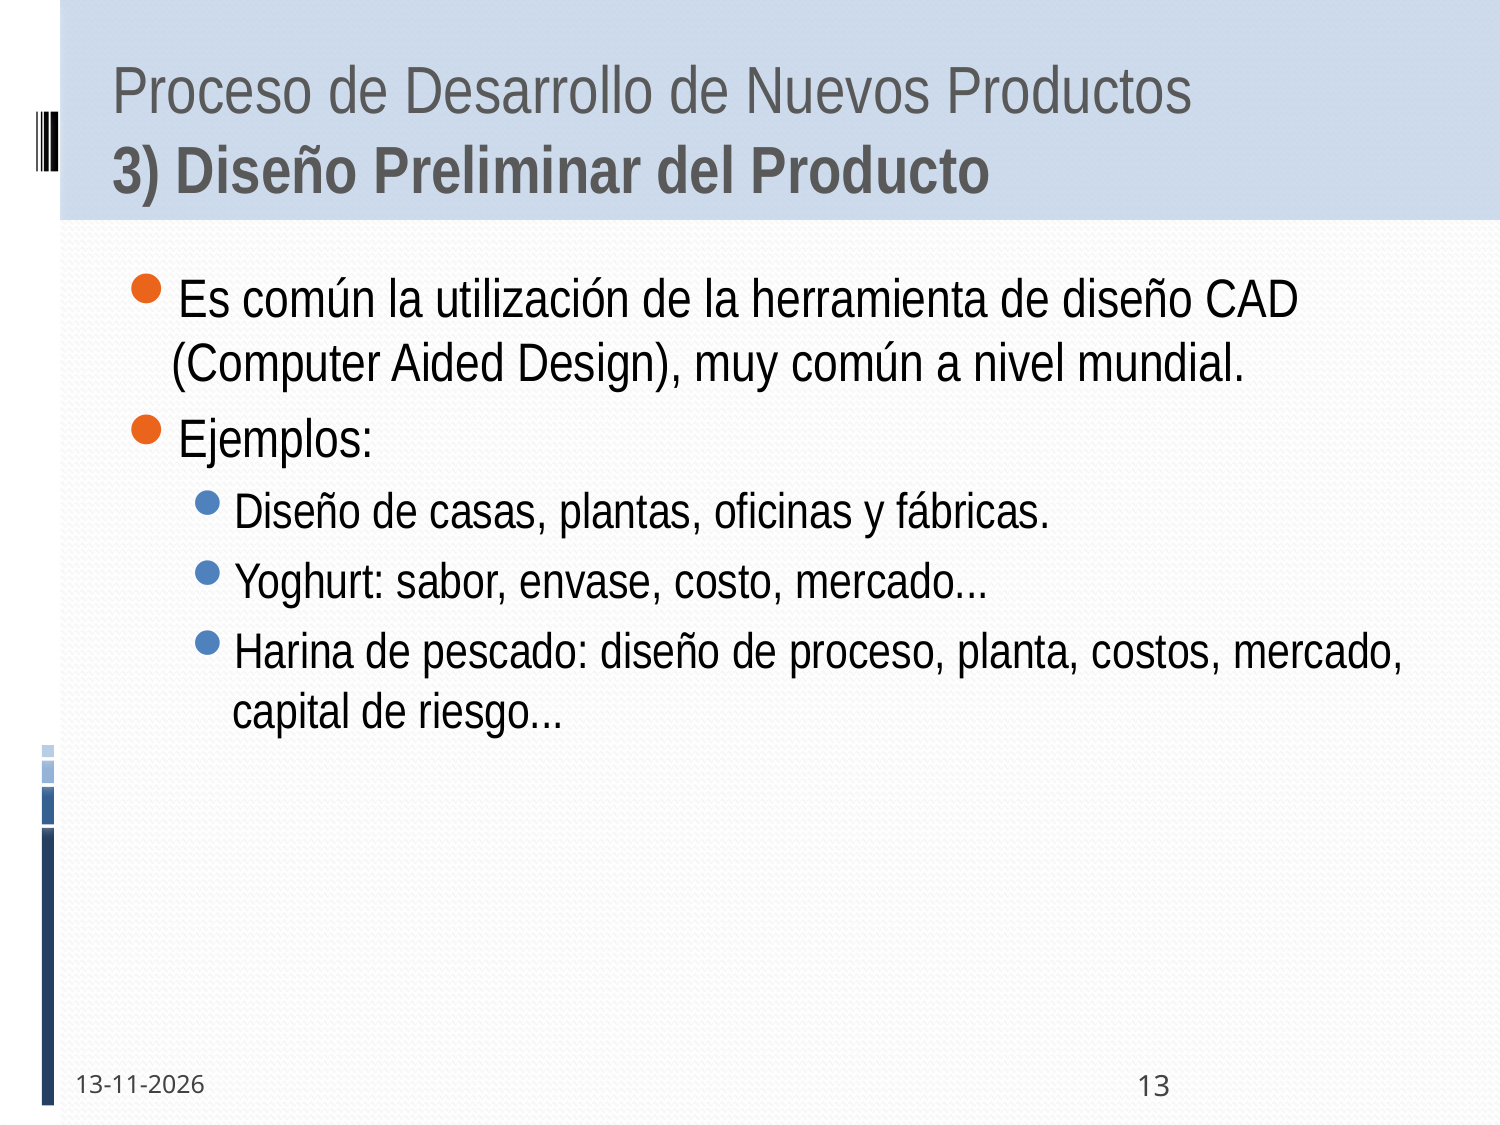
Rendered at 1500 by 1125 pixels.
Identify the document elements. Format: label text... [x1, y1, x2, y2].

list Es común la utilización de la herramienta de diseño CAD (Computer Aided Design), muy común a nivel mundial. Ejemplos: Diseño de casas, plantas, oficinas y fábricas. Yoghurt: sabor, envase, costo, mercado... Harina de pescado: diseño de proceso, planta, costos, mercado, capital de riesgo... [111, 255, 1436, 1038]
slide_number 13 [1045, 1046, 1171, 1107]
title Proceso de Desarrollo de Nuevos Productos 3) Diseño Preliminar del Producto [111, 18, 1436, 207]
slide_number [75, 1042, 243, 1103]
